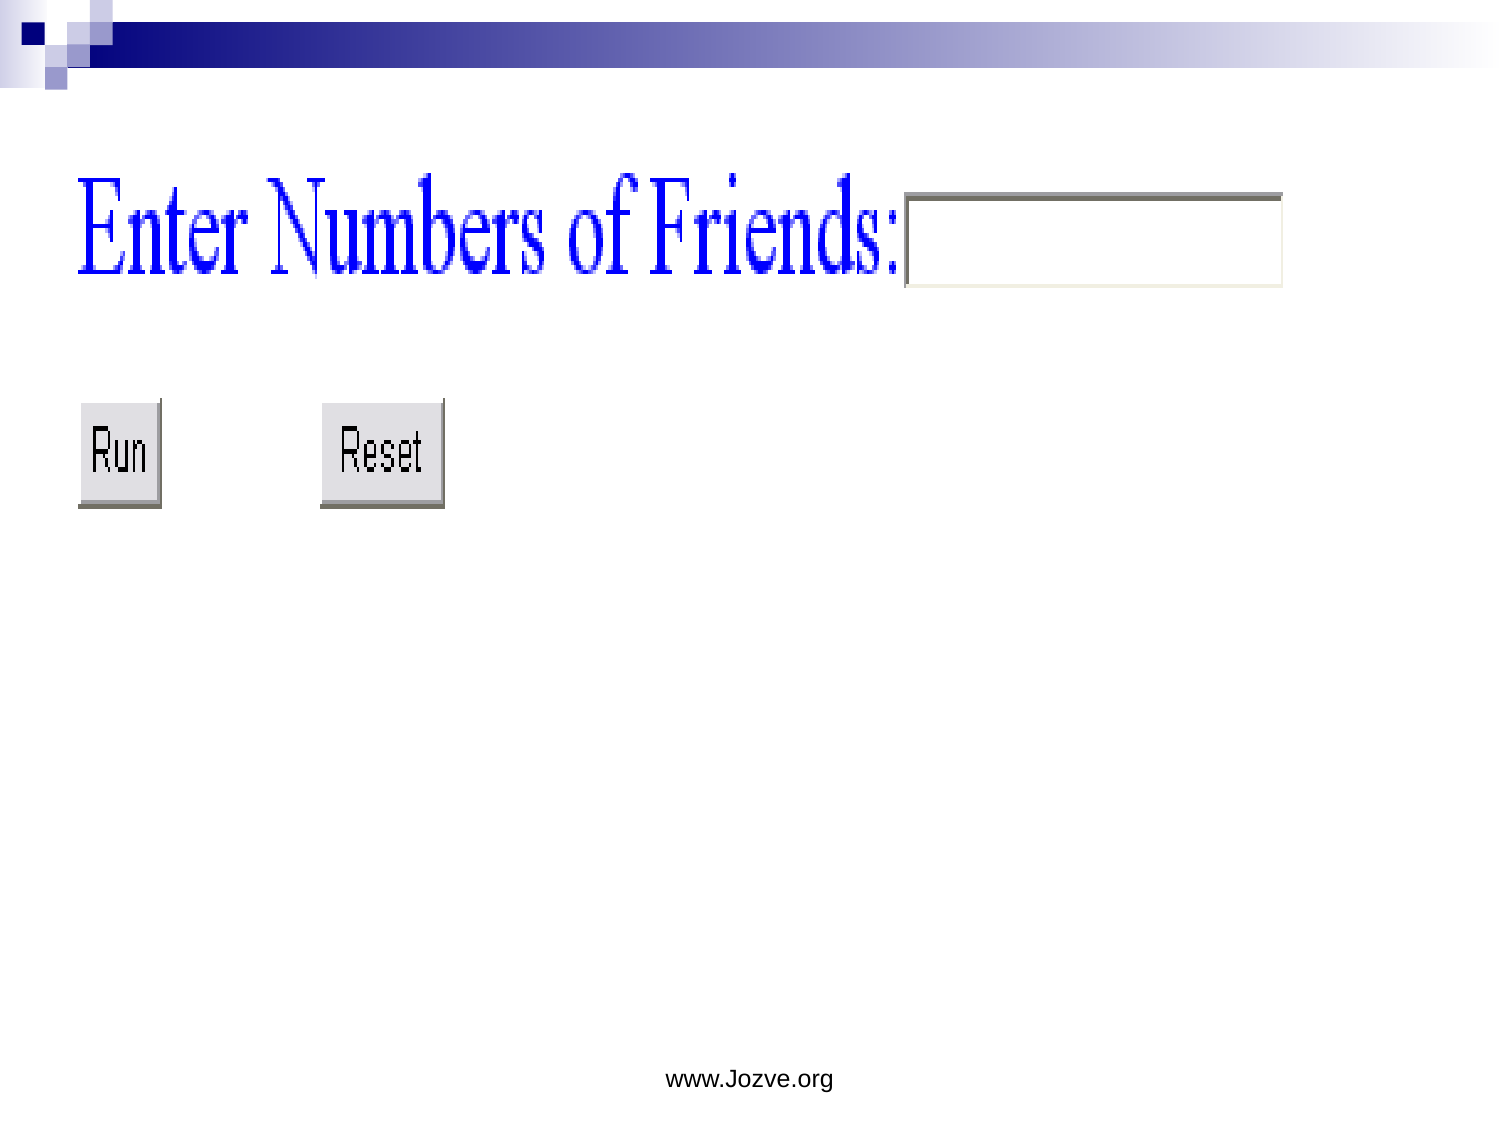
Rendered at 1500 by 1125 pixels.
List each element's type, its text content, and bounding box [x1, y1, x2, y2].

footer www.Jozve.org [512, 1033, 988, 1101]
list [64, 136, 1412, 1024]
